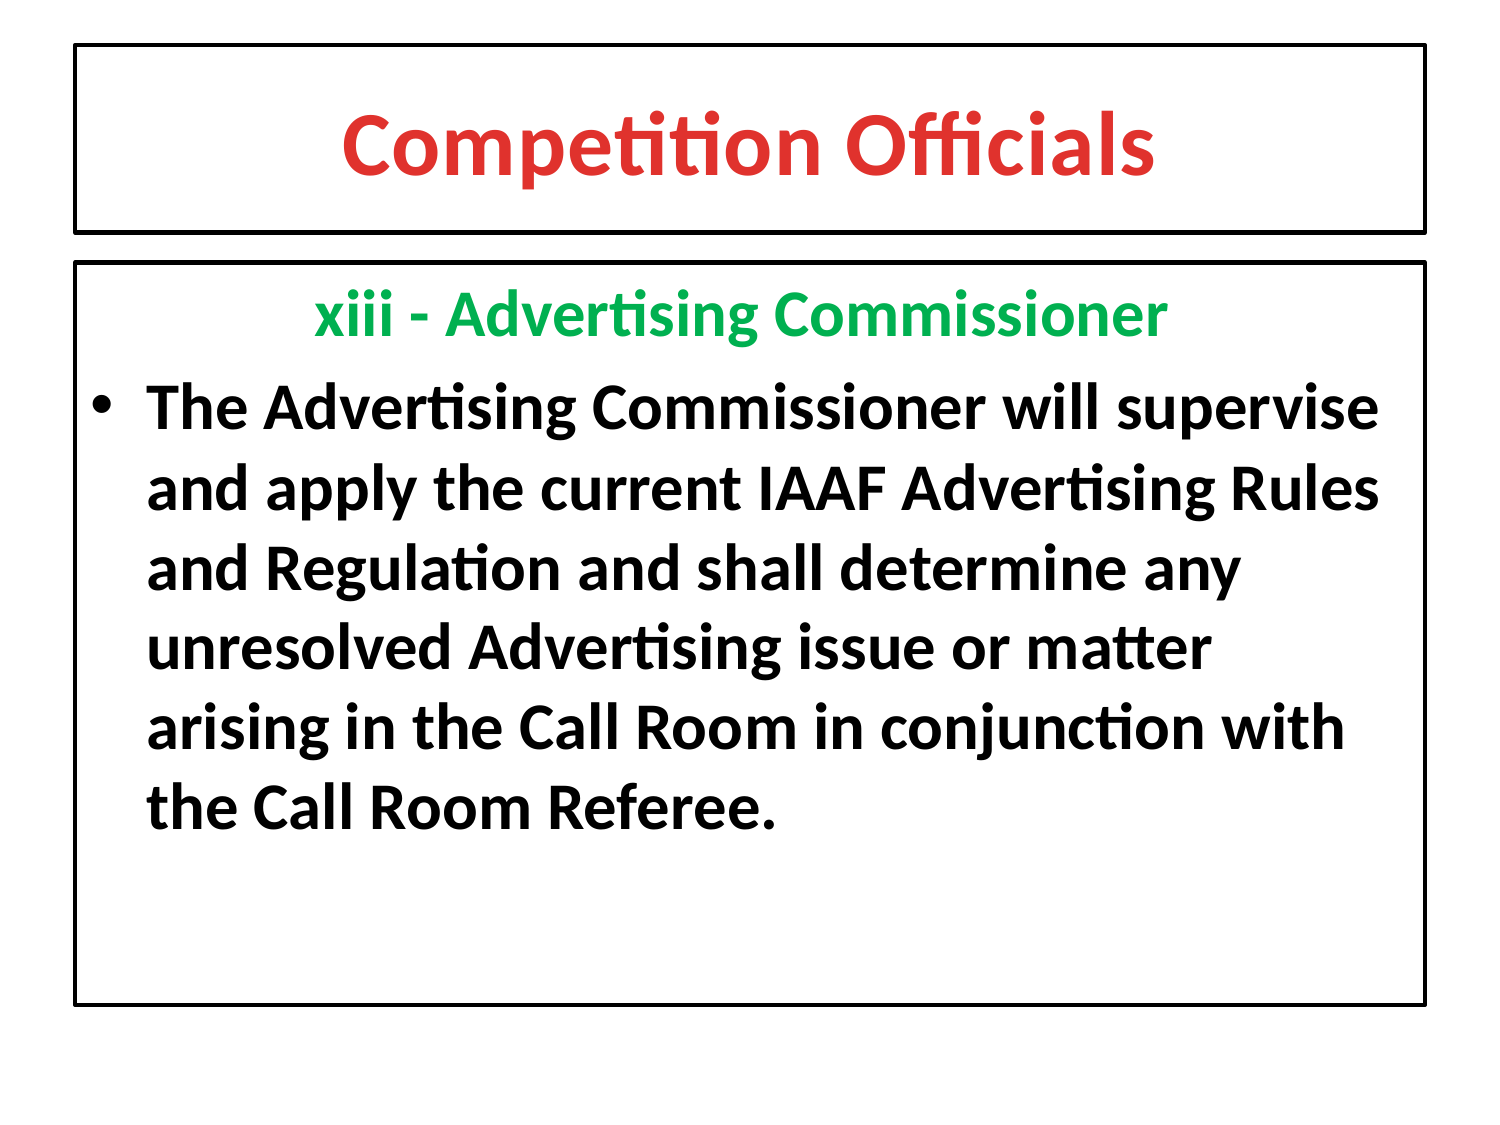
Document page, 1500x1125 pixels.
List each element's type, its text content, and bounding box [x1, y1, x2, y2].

title Competition Officials [73, 43, 1427, 235]
list xiii - Advertising Commissioner The Advertising Commissioner will supervise and apply the current IAAF Advertising Rules and Regulation and shall determine any unresolved Advertising issue or matter arising in the Call Room in conjunction with the Call Room Referee. [73, 260, 1427, 1007]
